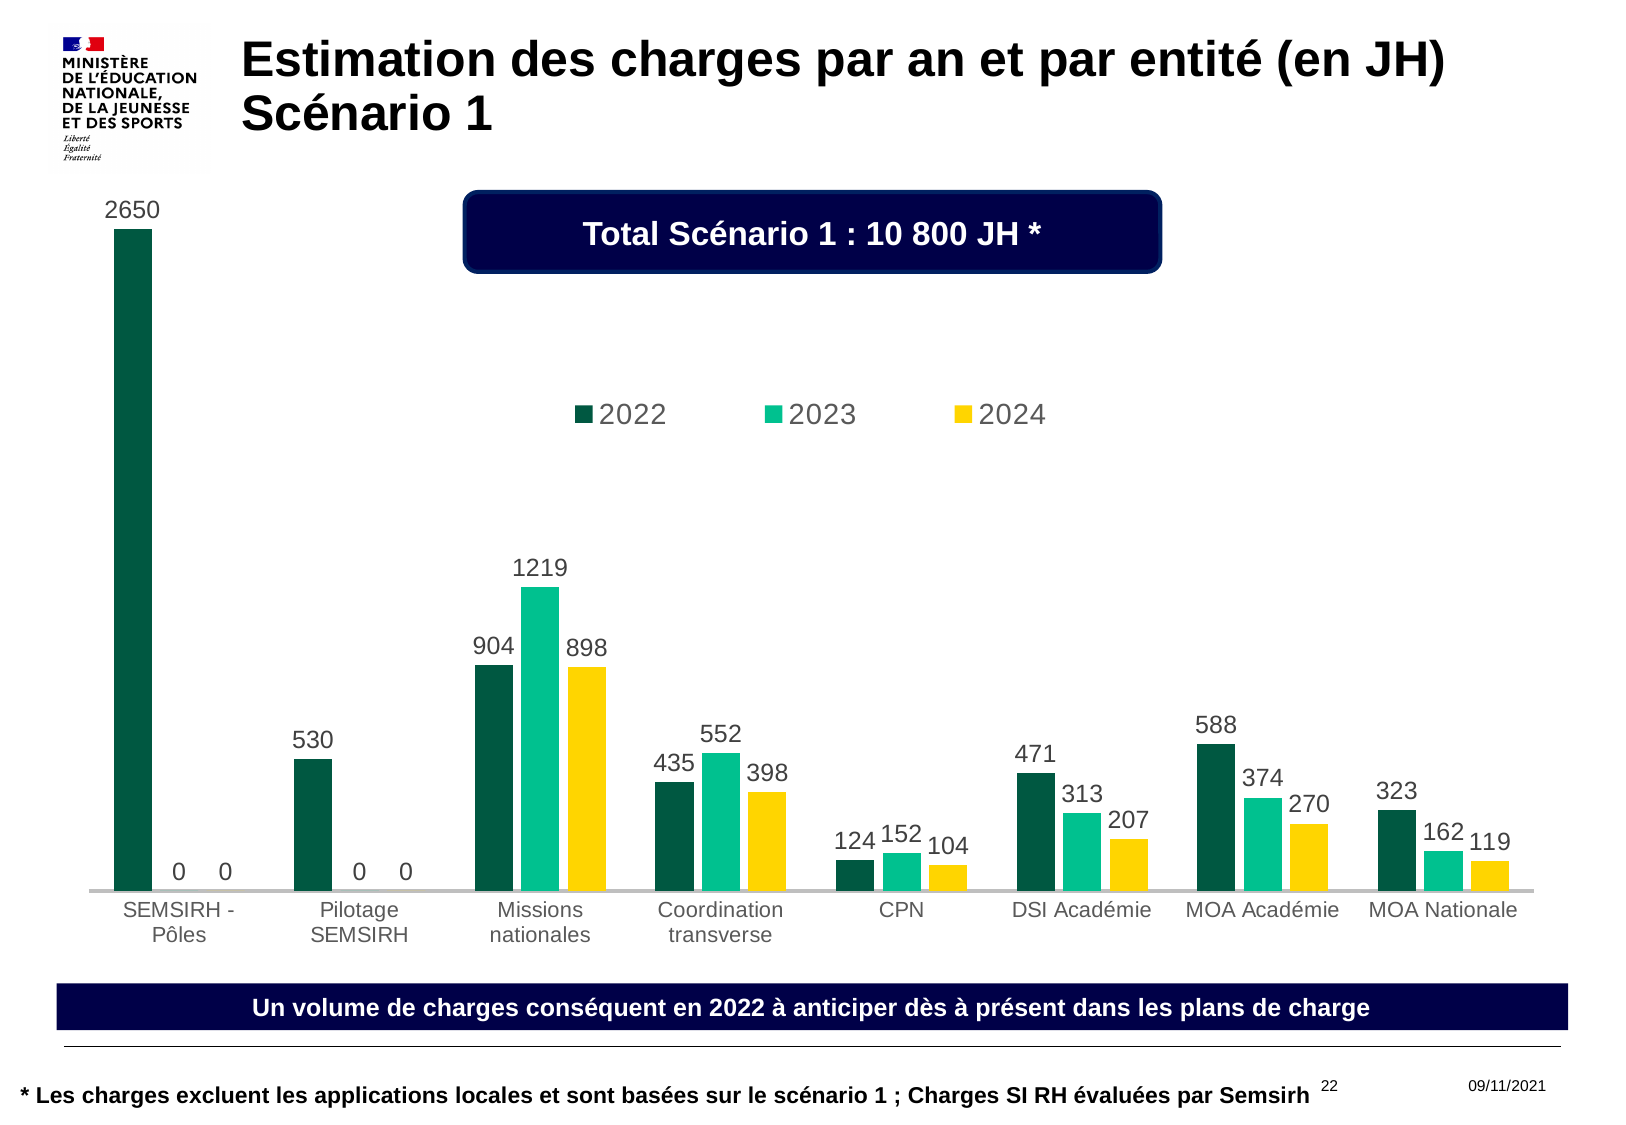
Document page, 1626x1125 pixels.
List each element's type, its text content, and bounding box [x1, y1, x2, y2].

chart [0, 142, 1569, 1062]
text_box 22 [1113, 1069, 1354, 1125]
title Estimation des charges par an et par entité (en JH) Scénario 1 [241, 33, 1529, 141]
text_box * Les charges excluent les applications locales et sont basées sur le scénario 1 ; Charges SI RH évaluées par Semsirh [2, 1073, 1113, 1116]
picture [48, 23, 211, 142]
text_box 09/11/2021 [1354, 1069, 1562, 1125]
